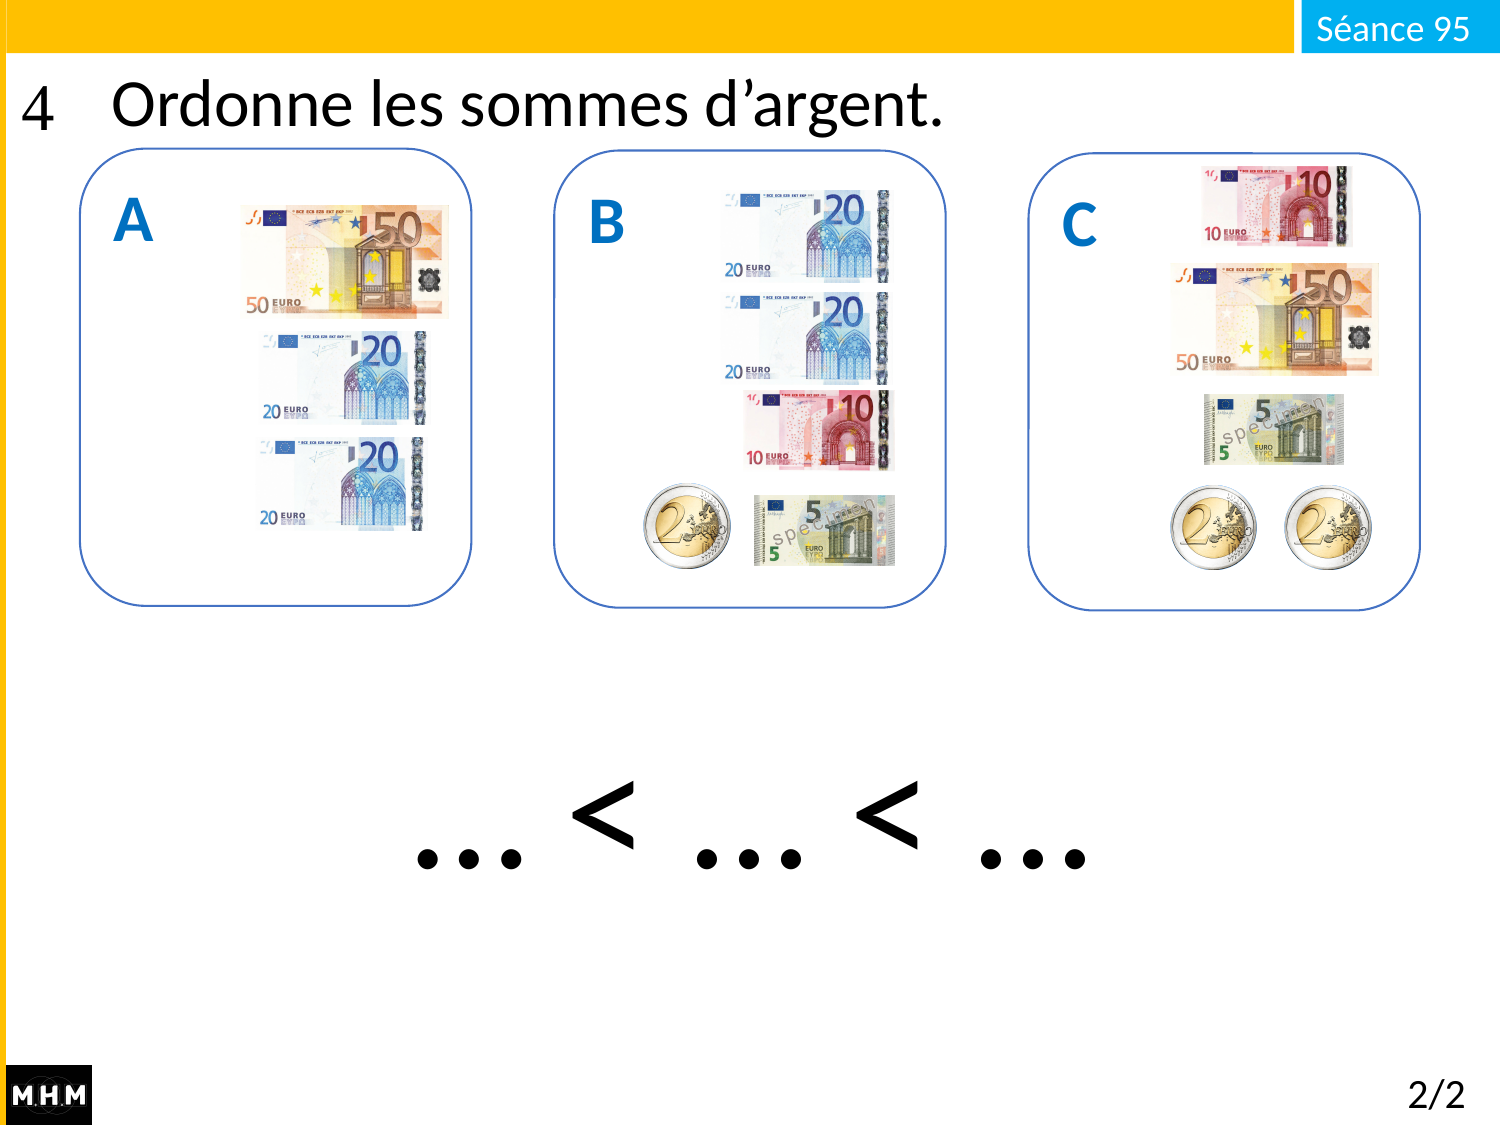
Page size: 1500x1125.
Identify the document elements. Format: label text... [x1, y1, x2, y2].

picture [6, 1065, 92, 1125]
text_box B [553, 149, 947, 609]
picture [743, 390, 895, 472]
text_box C [1027, 152, 1421, 612]
picture [1169, 263, 1379, 376]
picture [258, 331, 431, 425]
picture [754, 495, 895, 567]
picture [643, 483, 731, 569]
picture [720, 292, 893, 386]
picture [1284, 485, 1372, 570]
picture [255, 437, 428, 531]
picture [720, 190, 894, 283]
picture [1204, 394, 1344, 465]
text_box … < ... < ... [370, 694, 1140, 909]
list 2/2 [1373, 1064, 1500, 1125]
picture [1201, 166, 1353, 248]
picture [240, 205, 449, 319]
title Ordonne les sommes d’argent. [96, 60, 1391, 149]
picture [1169, 485, 1257, 570]
text_box A [78, 149, 473, 607]
